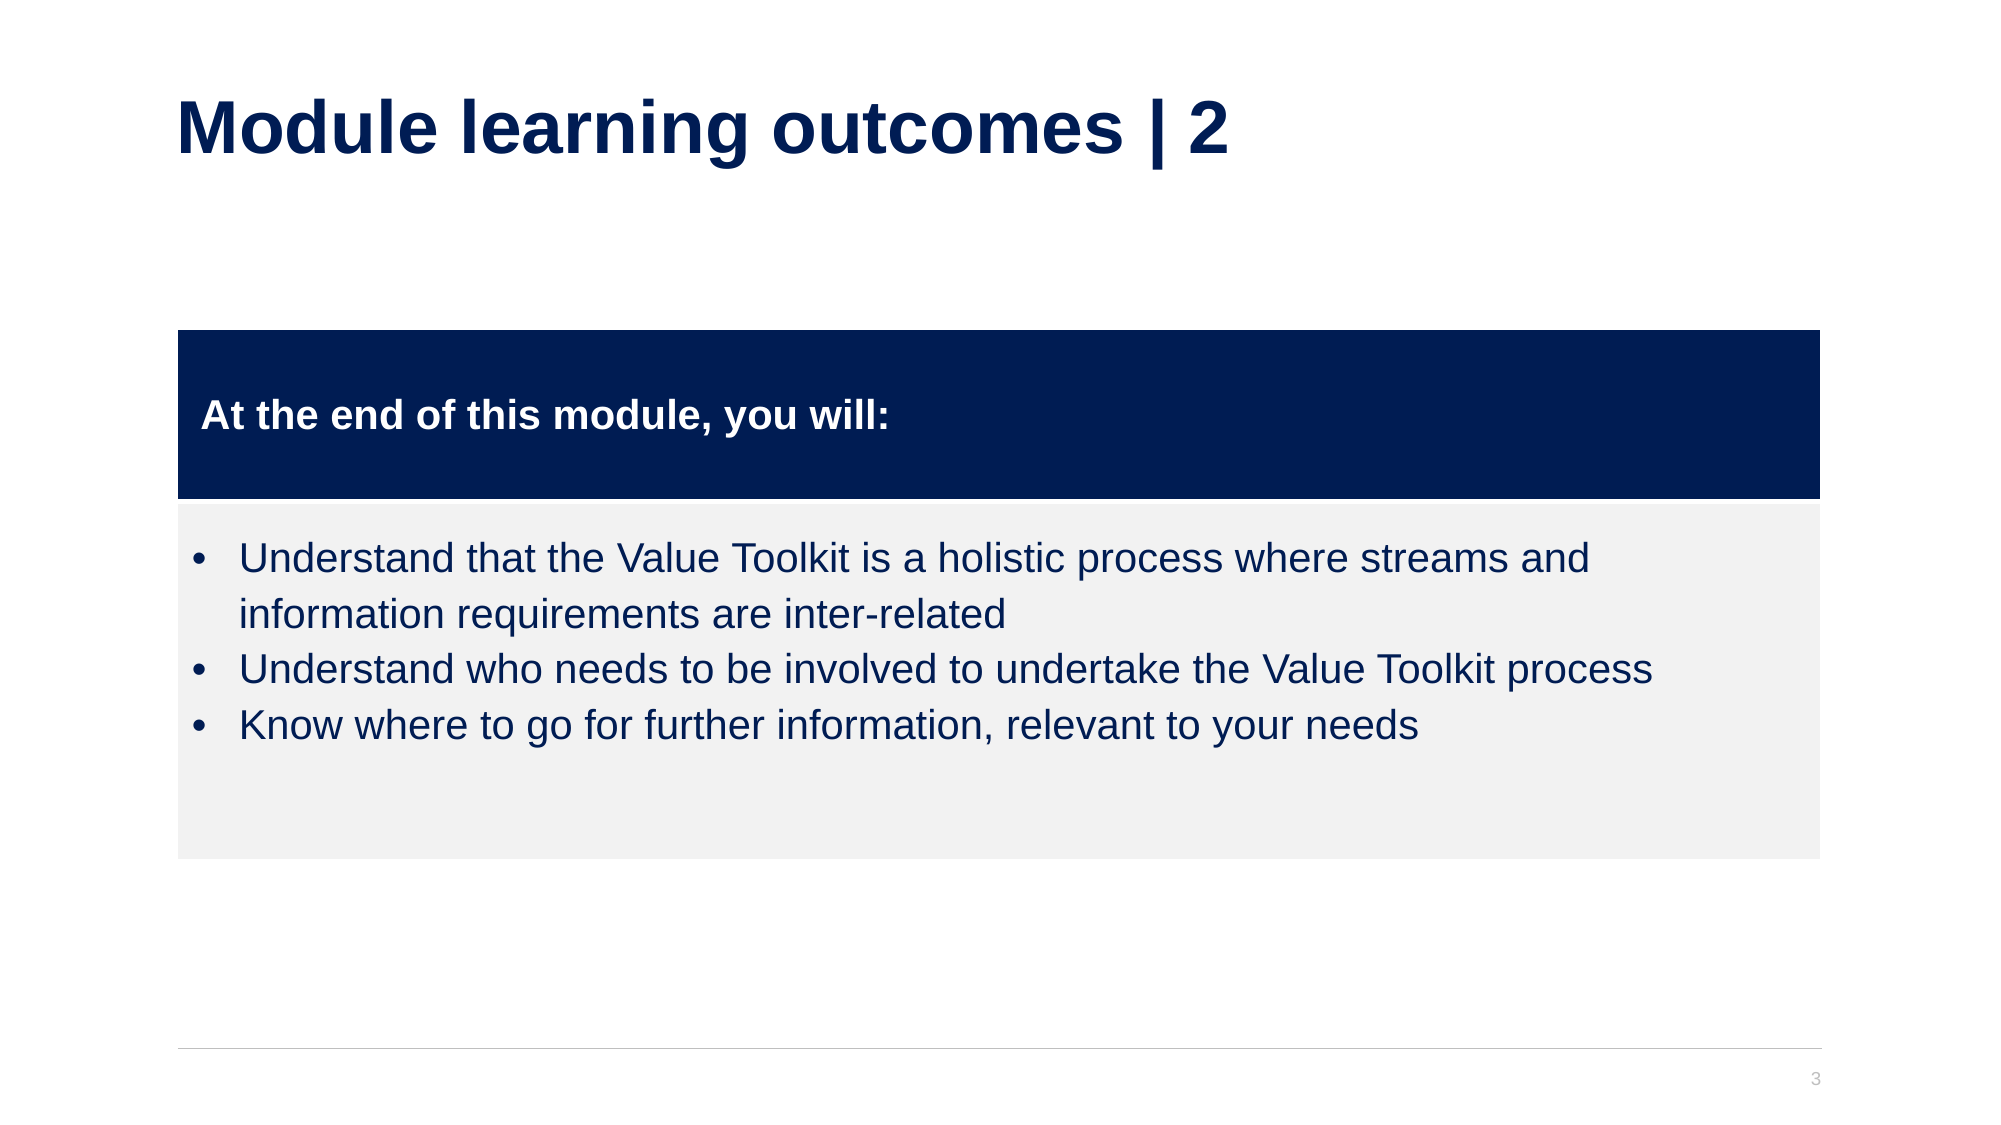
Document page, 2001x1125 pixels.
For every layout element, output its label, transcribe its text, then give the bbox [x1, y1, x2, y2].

table_cell Understand that the Value Toolkit is a holistic process where streams and information requirements are inter-related Understand who needs to be involved to undertake the Value Toolkit process Know where to go for further information, relevant to your needs [178, 504, 1820, 859]
slide_number 3 [1386, 1048, 1837, 1108]
table_header At the end of this module, you will: [178, 330, 1820, 499]
title Module learning outcomes | 2 [176, 93, 1822, 214]
